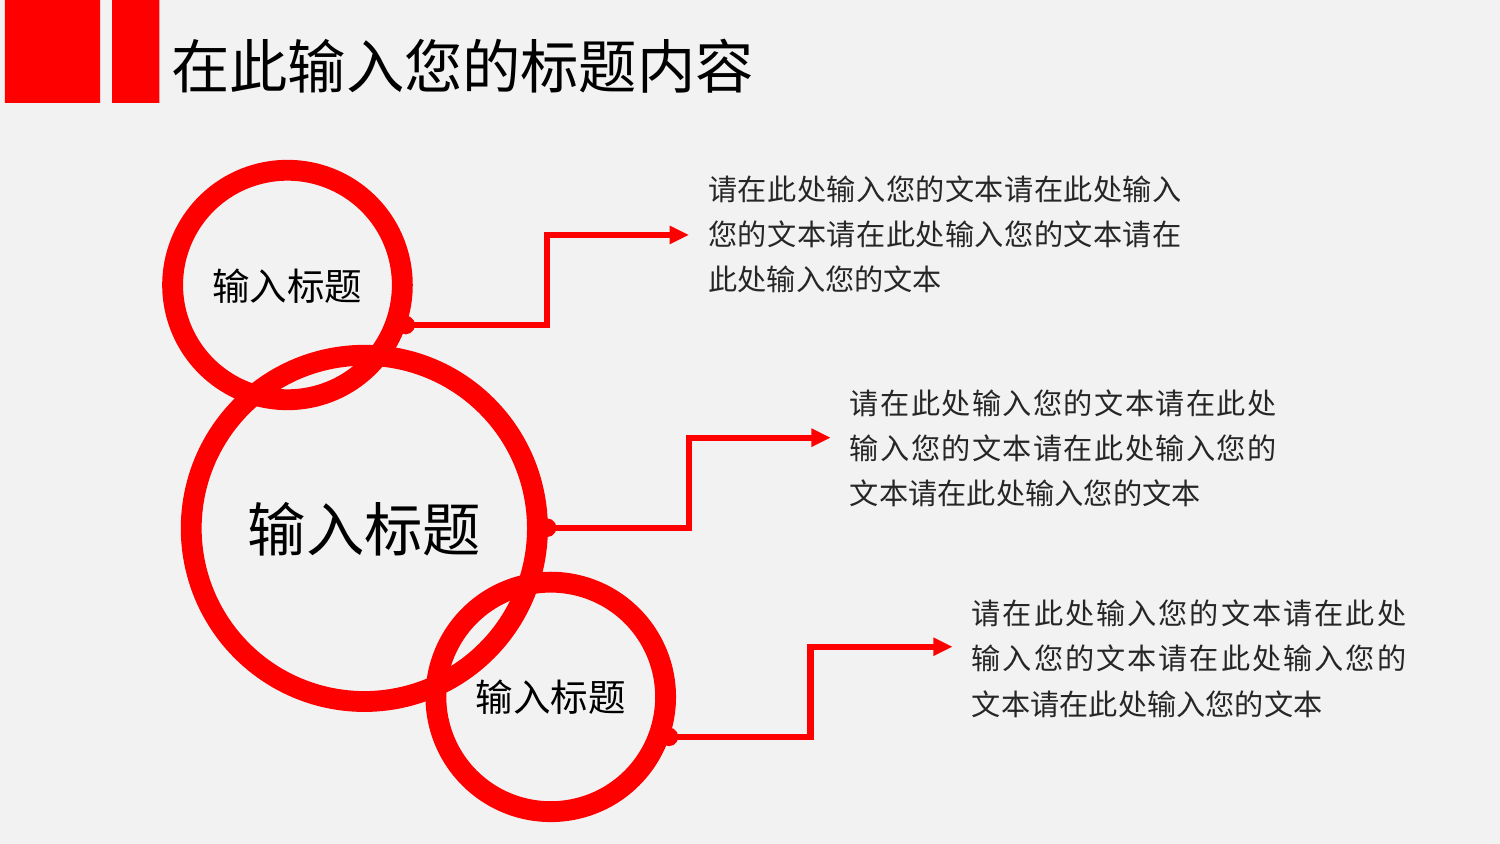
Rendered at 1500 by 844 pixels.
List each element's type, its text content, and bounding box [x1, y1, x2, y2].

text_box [405, 234, 689, 326]
text_box 请在此处输入您的文本请在此处输入您的文本请在此处输入您的文本请在此处输入您的文本 [955, 556, 1424, 750]
text_box 请在此处输入您的文本请在此处输入您的文本请在此处输入您的文本请在此处输入您的文本 [691, 150, 1199, 307]
text_box 输入标题 [435, 582, 663, 812]
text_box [668, 646, 953, 738]
text_box 输入标题 [191, 355, 538, 702]
text_box 输入标题 [172, 170, 400, 400]
text_box 请在此处输入您的文本请在此处输入您的文本请在此处输入您的文本请在此处输入您的文本 [833, 333, 1294, 552]
text_box 在此输入您的标题内容 [156, 22, 793, 108]
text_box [546, 437, 831, 528]
